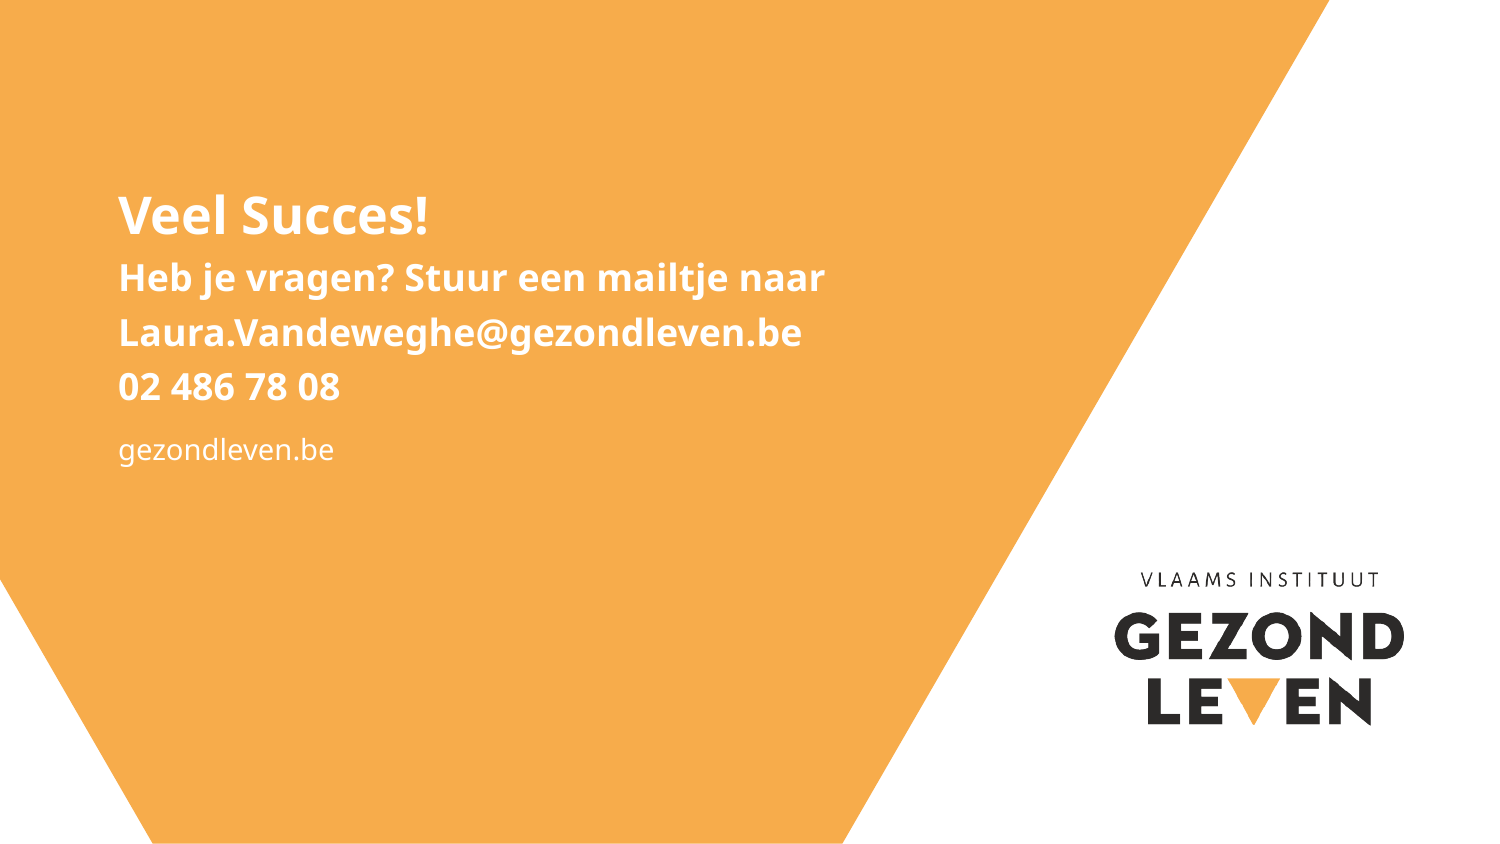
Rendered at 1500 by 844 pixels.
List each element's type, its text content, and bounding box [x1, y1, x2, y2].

list Laura.Vandeweghe@gezondleven.be [118, 308, 831, 354]
list 02 486 78 08 [118, 363, 709, 408]
picture [1114, 572, 1404, 726]
text_box Veel Succes! [118, 182, 831, 227]
list Heb je vragen? Stuur een mailtje naar [118, 253, 876, 299]
